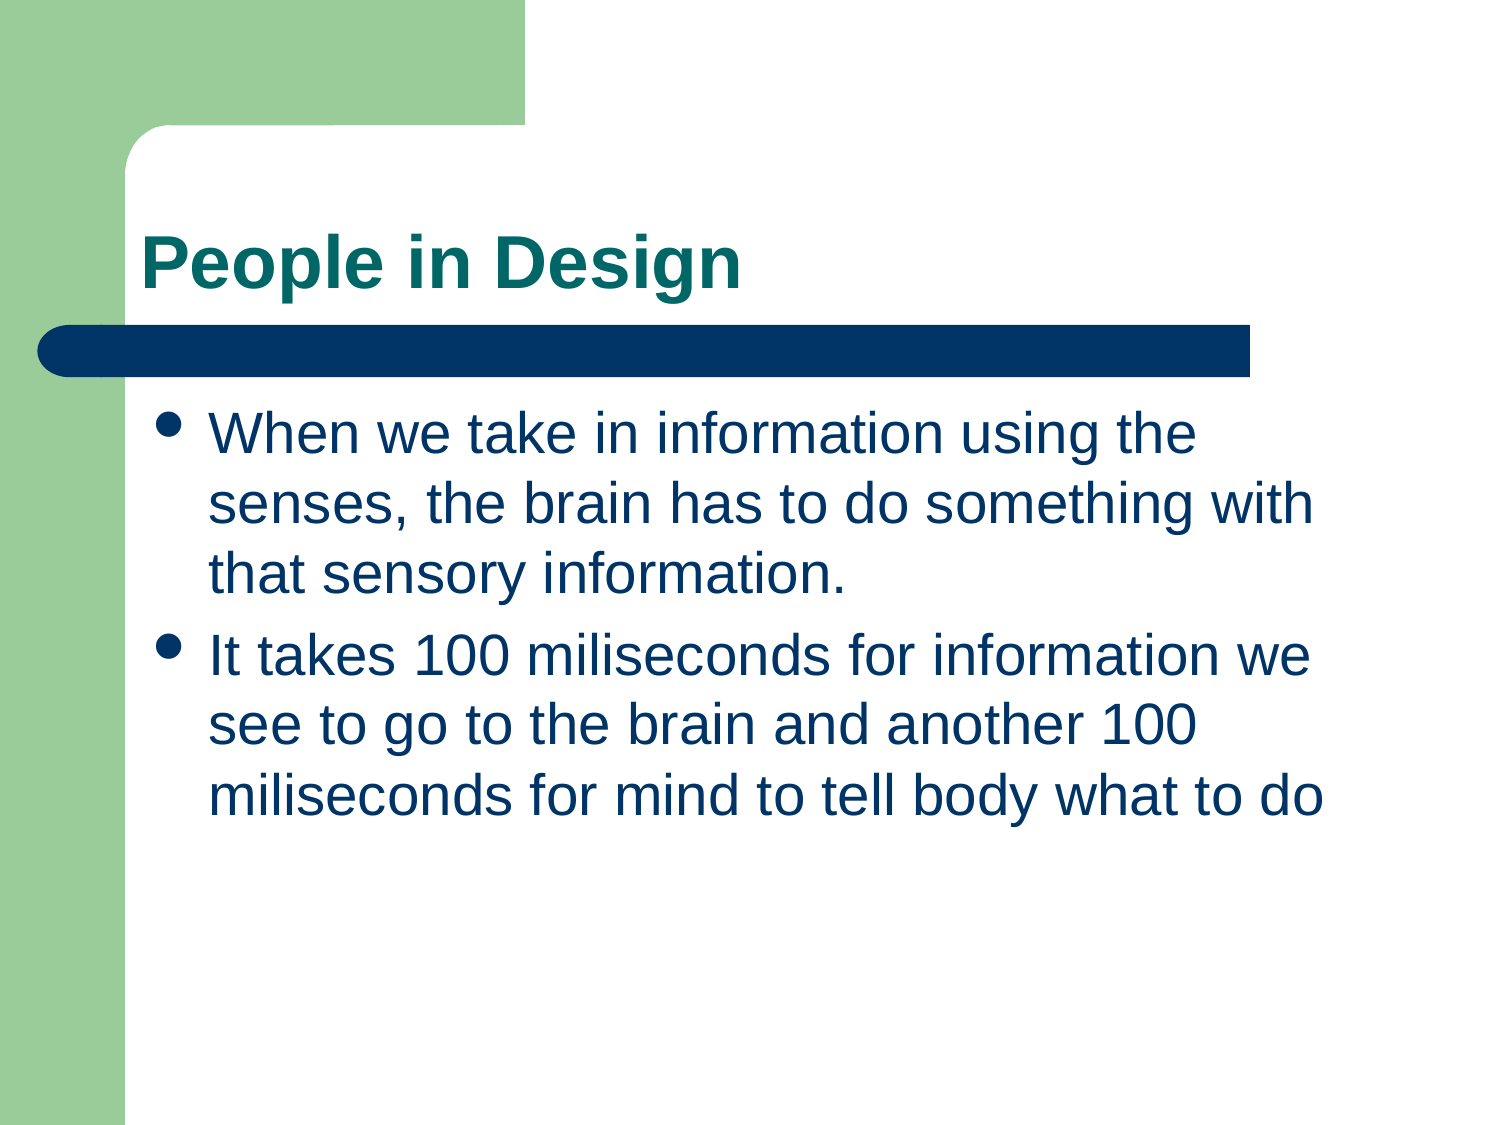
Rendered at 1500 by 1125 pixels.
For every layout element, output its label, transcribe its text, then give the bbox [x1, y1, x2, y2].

title People in Design [124, 124, 1426, 313]
list When we take in information using the senses, the brain has to do something with that sensory information. It takes 100 miliseconds for information we see to go to the brain and another 100 miliseconds for mind to tell body what to do [137, 387, 1400, 999]
